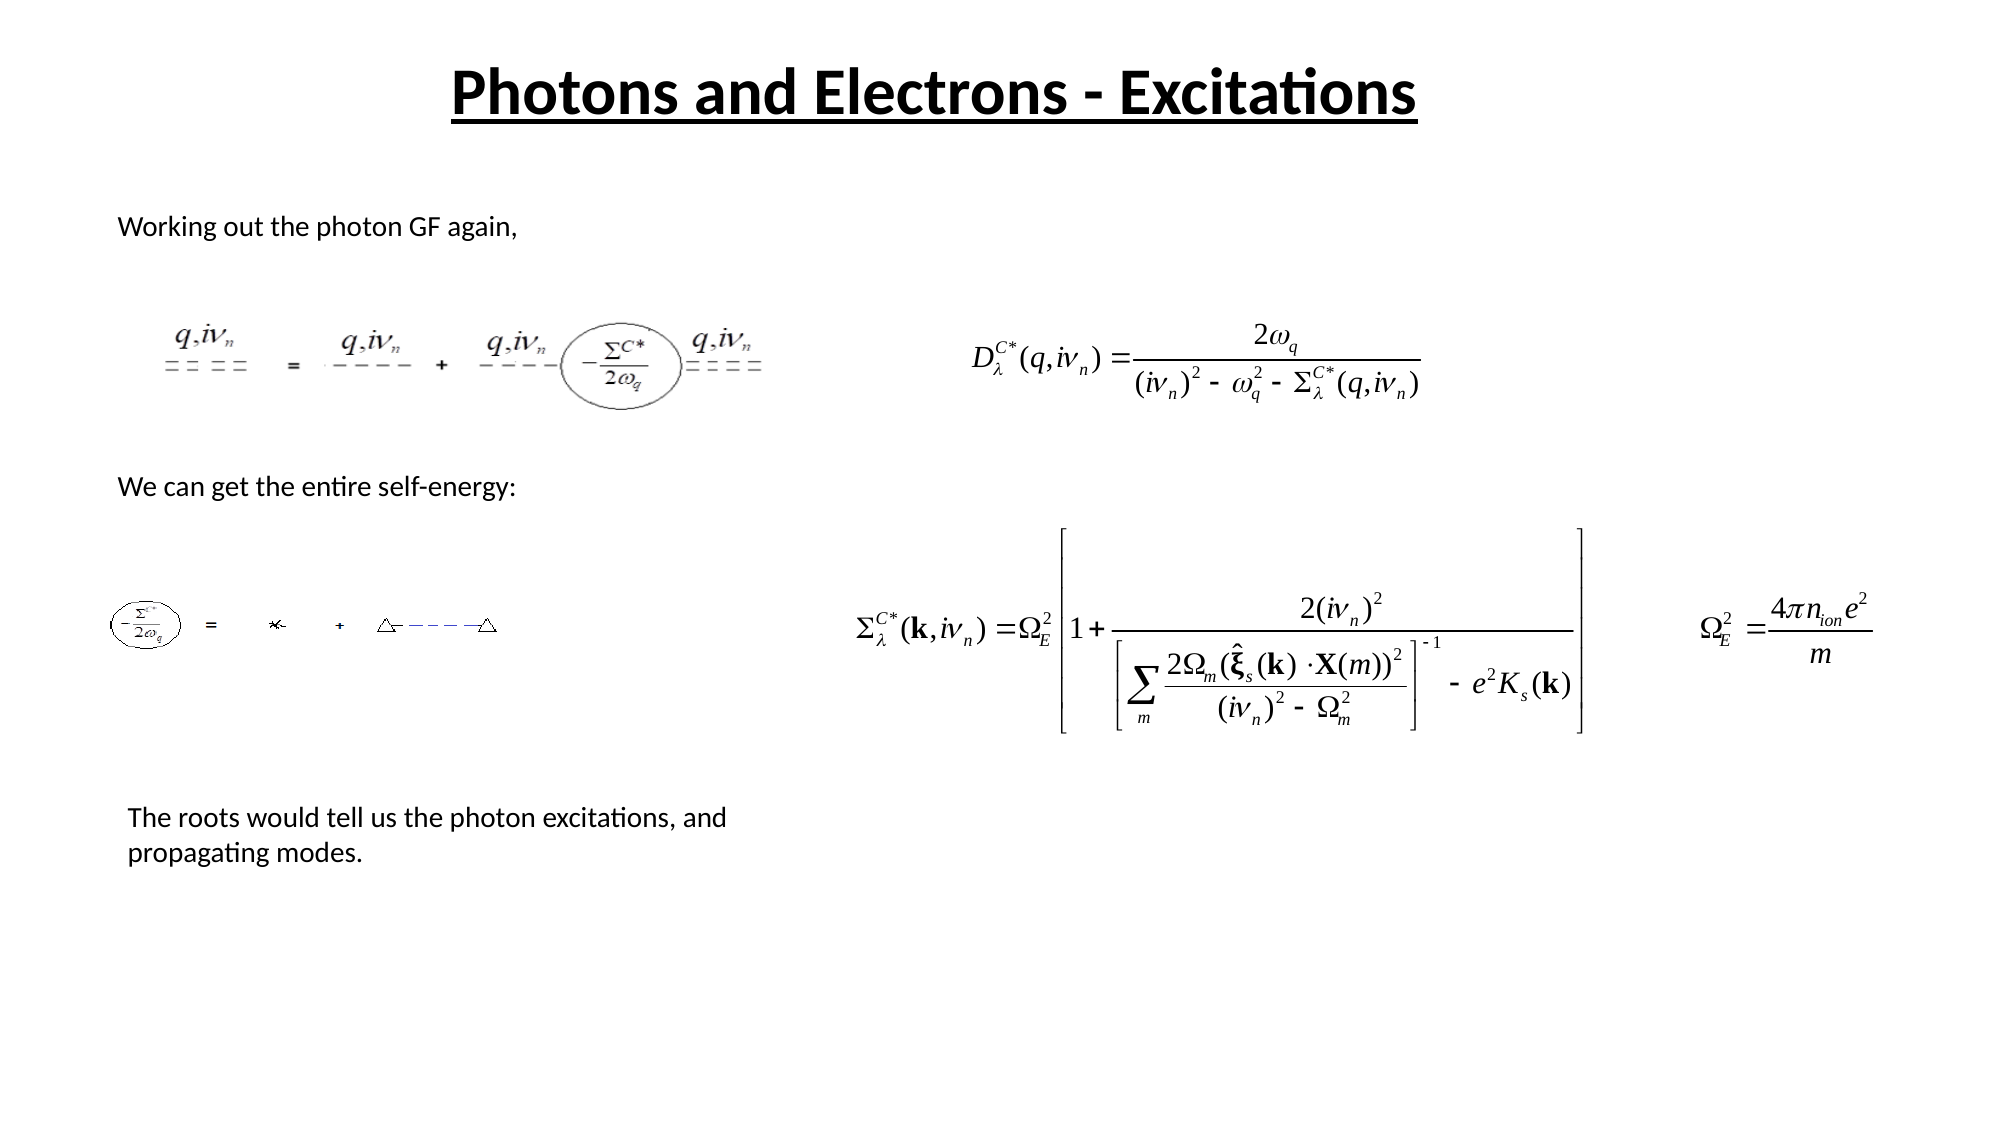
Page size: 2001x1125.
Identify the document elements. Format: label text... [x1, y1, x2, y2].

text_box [852, 521, 1880, 740]
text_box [112, 300, 815, 438]
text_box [102, 548, 752, 680]
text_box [966, 313, 1434, 412]
text_box Working out the photon GF again, [102, 199, 644, 250]
text_box We can get the entire self-energy: [102, 460, 644, 510]
text_box The roots would tell us the photon excitations, and propagating modes. [112, 790, 762, 876]
title Photons and Electrons - Excitations [128, 26, 1741, 138]
